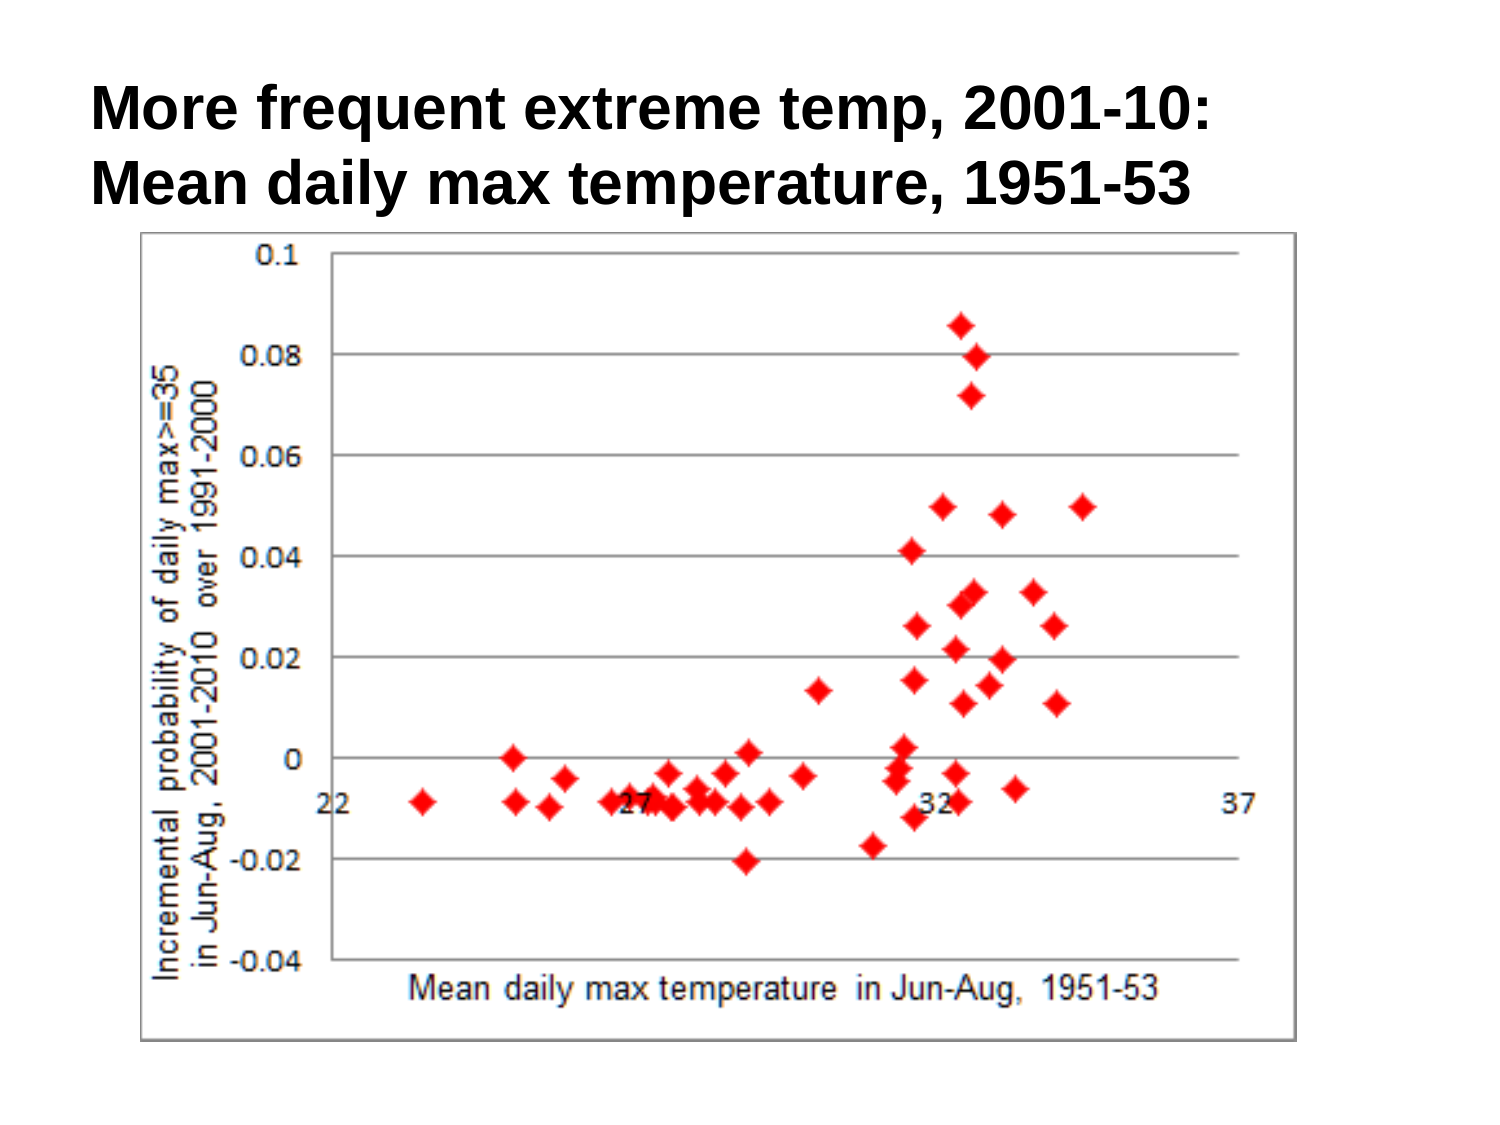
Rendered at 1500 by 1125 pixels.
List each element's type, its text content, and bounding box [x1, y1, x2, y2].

picture [139, 232, 1297, 1043]
title More frequent extreme temp, 2001-10: Mean daily max temperature, 1951-53 [75, 45, 1425, 233]
